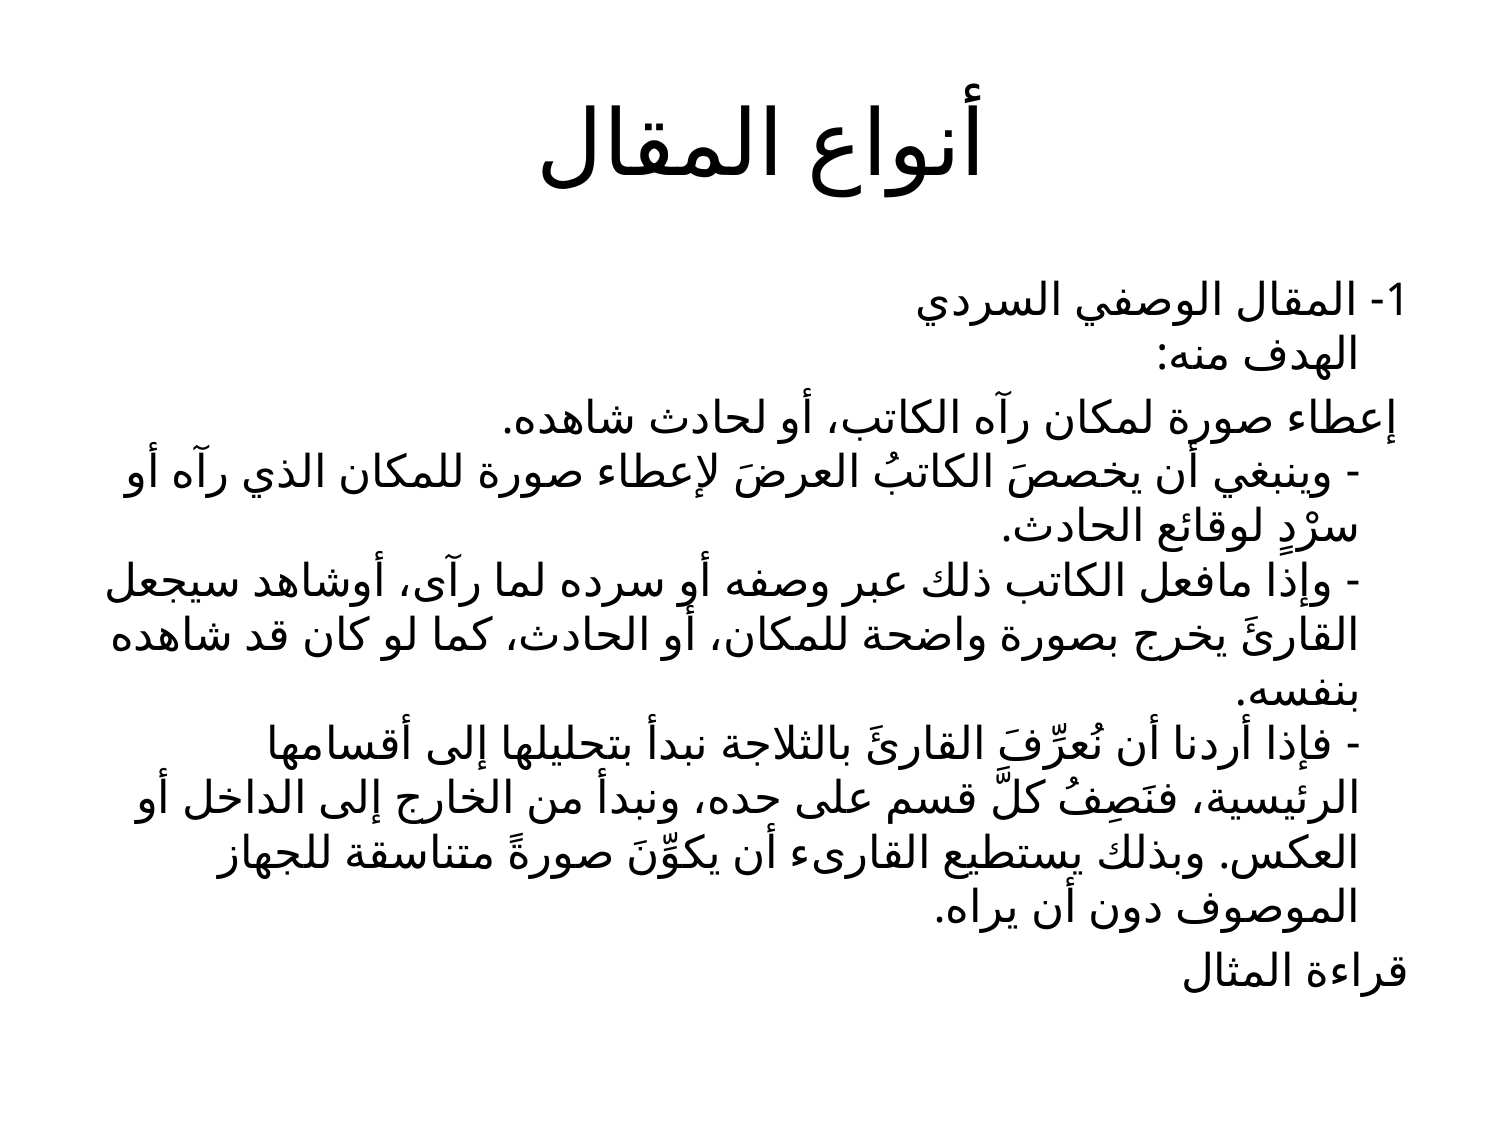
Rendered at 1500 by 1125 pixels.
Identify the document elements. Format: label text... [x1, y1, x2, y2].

title أنواع المقال [75, 45, 1425, 233]
list 1- المقال الوصفي السردي الهدف منه: إعطاء صورة لمكان رآه الكاتب، أو لحادث شاهده. - وينبغي أن يخصصَ الكاتبُ العرضَ لإعطاء صورة للمكان الذي رآه أو سرْدٍ لوقائع الحادث. - وإذا مافعل الكاتب ذلك عبر وصفه أو سرده لما رآى، أوشاهد سيجعل القارئَ يخرج بصورة واضحة للمكان، أو الحادث، كما لو كان قد شاهده بنفسه. - فإذا أردنا أن نُعرِّفَ القارئَ بالثلاجة نبدأ بتحليلها إلى أقسامها الرئيسية، فنَصِفُ كلَّ قسم على حده، ونبدأ من الخارج إلى الداخل أو العكس. وبذلك يستطيع القارىء أن يكوِّنَ صورةً متناسقة للجهاز الموصوف دون أن يراه. قراءة المثال [75, 262, 1425, 1005]
